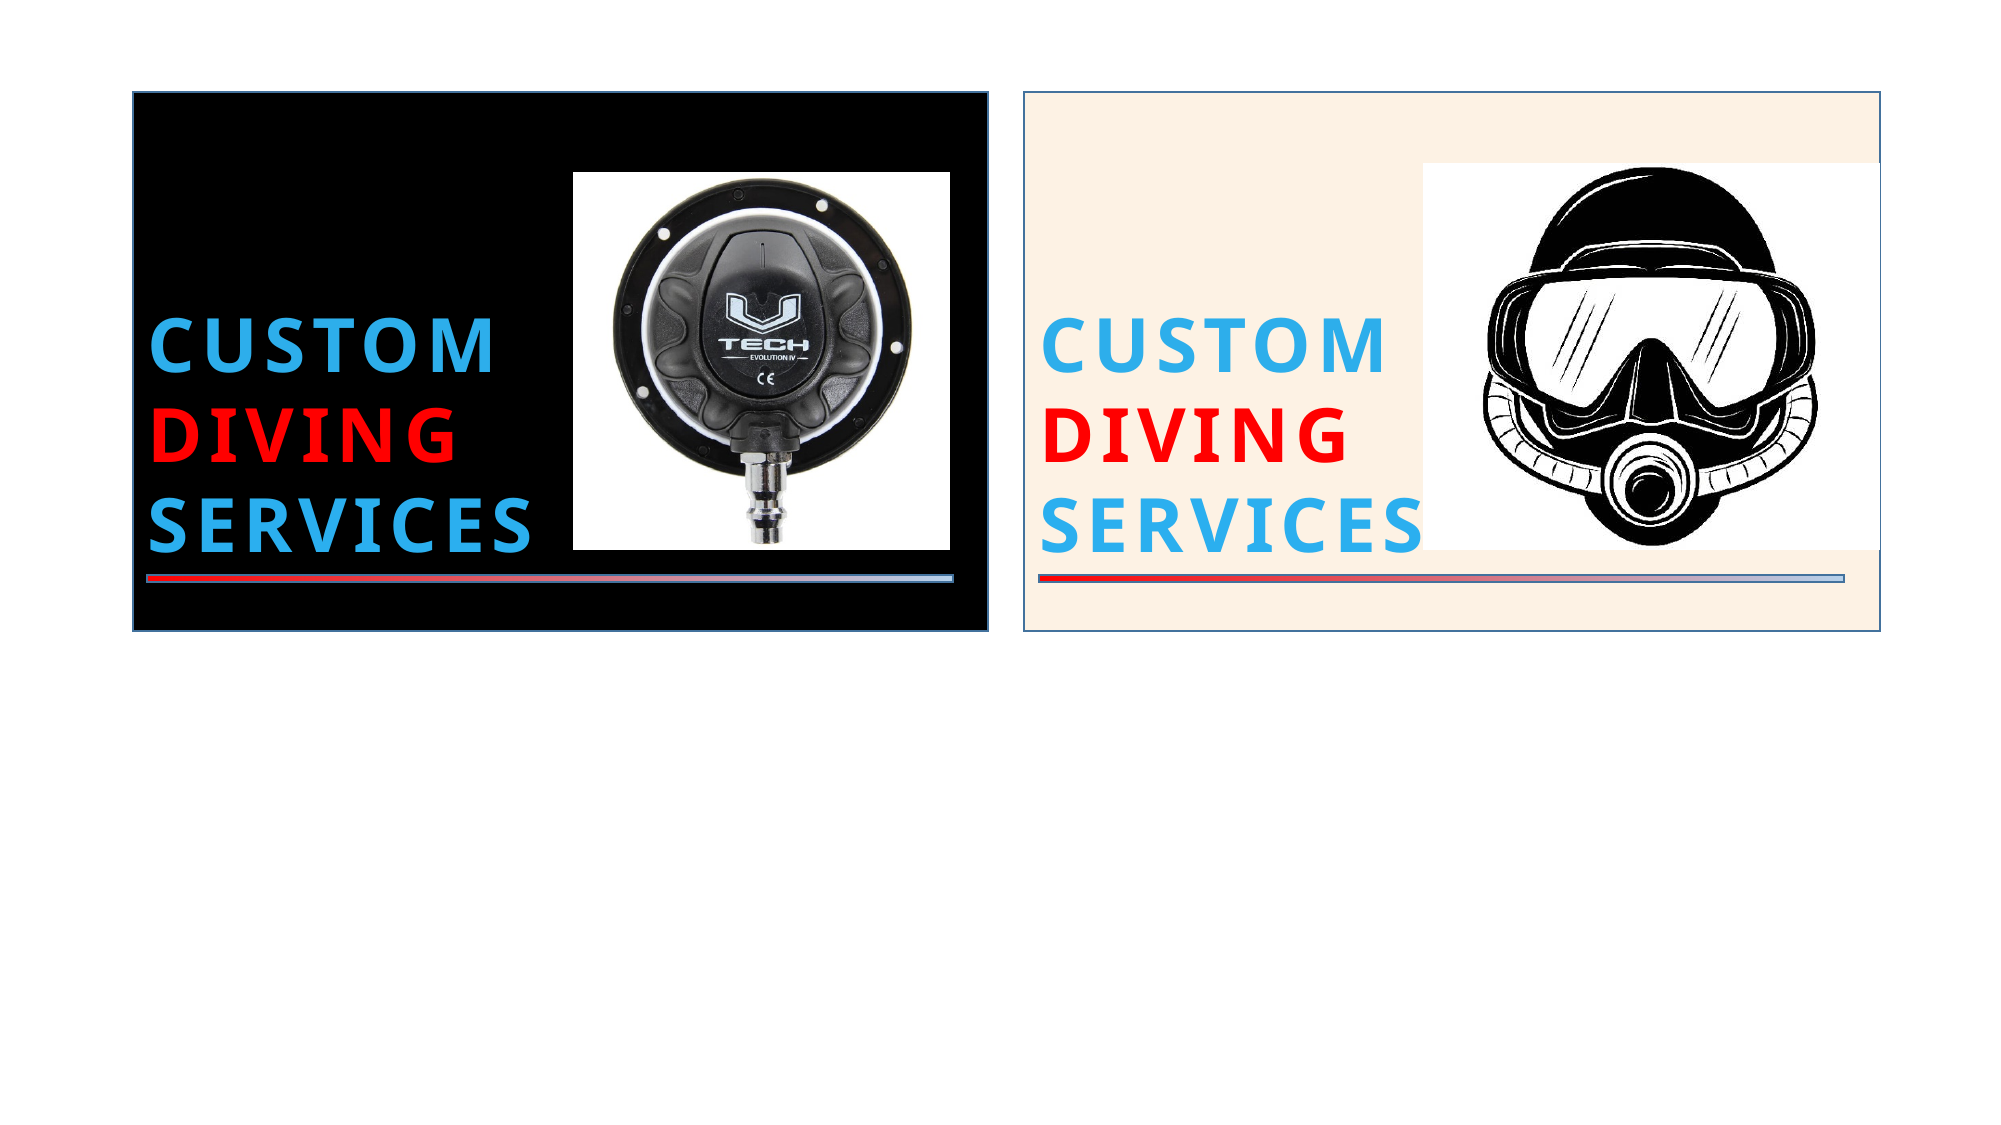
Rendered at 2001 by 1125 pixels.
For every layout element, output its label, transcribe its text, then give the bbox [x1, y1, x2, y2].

picture [572, 172, 950, 550]
text_box [132, 91, 989, 632]
text_box [1038, 574, 1845, 583]
text_box CUSTOM DIVING SERVICES [132, 290, 575, 576]
picture [1423, 163, 1880, 550]
text_box CUSTOM DIVING SERVICES [1024, 290, 1466, 576]
text_box [1023, 91, 1881, 632]
text_box [146, 574, 954, 583]
